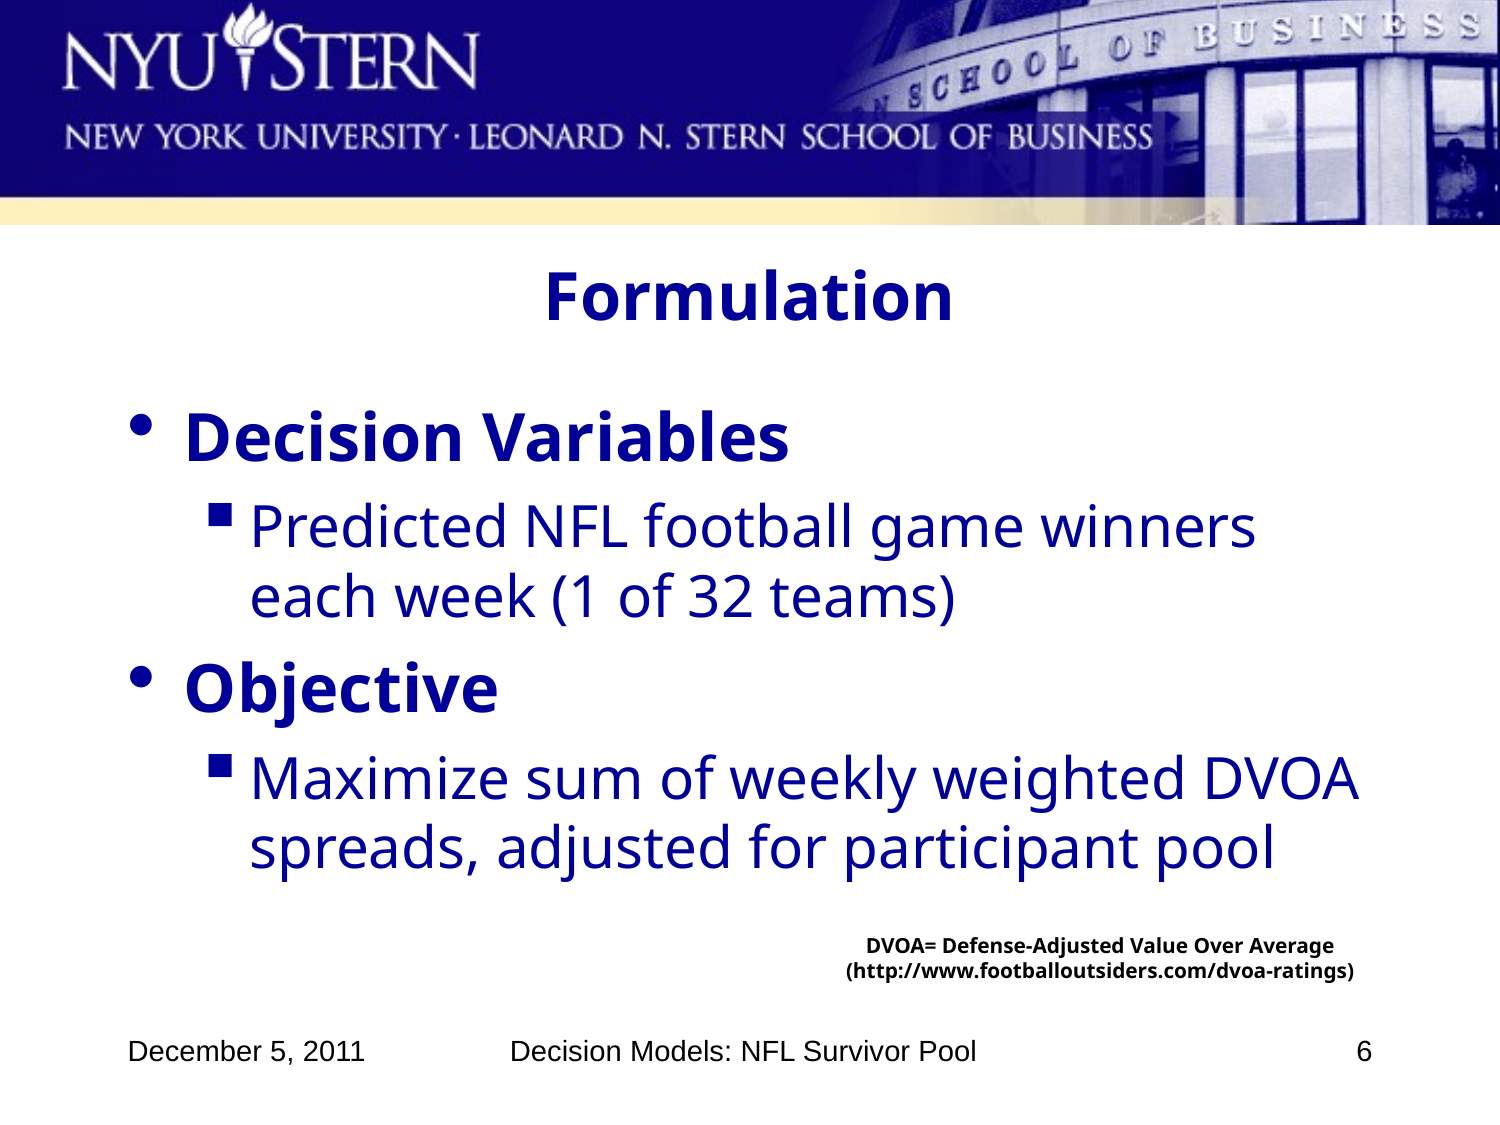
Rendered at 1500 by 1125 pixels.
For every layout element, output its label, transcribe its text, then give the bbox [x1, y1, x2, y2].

list Decision Variables Predicted NFL football game winners each week (1 of 32 teams) Objective Maximize sum of weekly weighted DVOA spreads, adjusted for participant pool [112, 387, 1388, 1050]
title Formulation [112, 224, 1388, 363]
footer Decision Models: NFL Survivor Pool [474, 1025, 1013, 1100]
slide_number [112, 1025, 425, 1100]
slide_number 6 [1074, 1025, 1388, 1100]
text_box DVOA= Defense-Adjusted Value Over Average (http://www.footballoutsiders.com/dvoa-ratings) [750, 924, 1450, 990]
picture [0, 0, 1500, 225]
